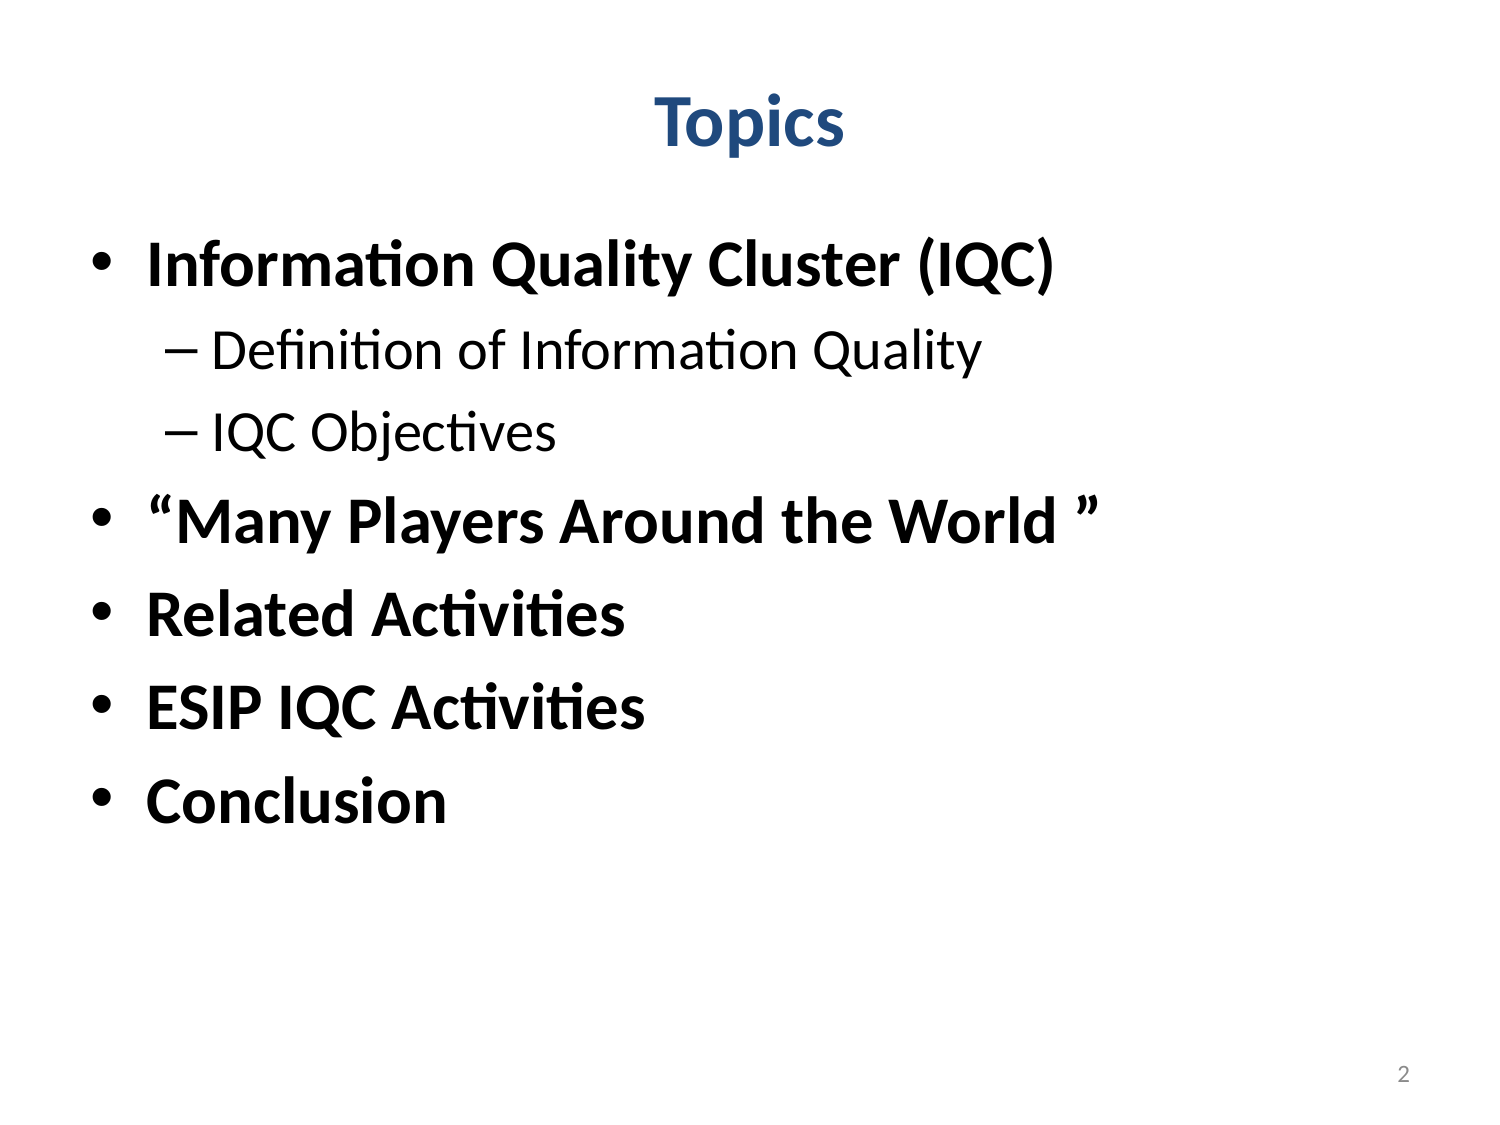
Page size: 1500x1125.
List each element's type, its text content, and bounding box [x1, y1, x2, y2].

title Topics [75, 45, 1425, 188]
slide_number 2 [1074, 1042, 1425, 1103]
list Information Quality Cluster (IQC) Definition of Information Quality IQC Objectives “Many Players Around the World ” Related Activities ESIP IQC Activities Conclusion [75, 212, 1438, 1038]
